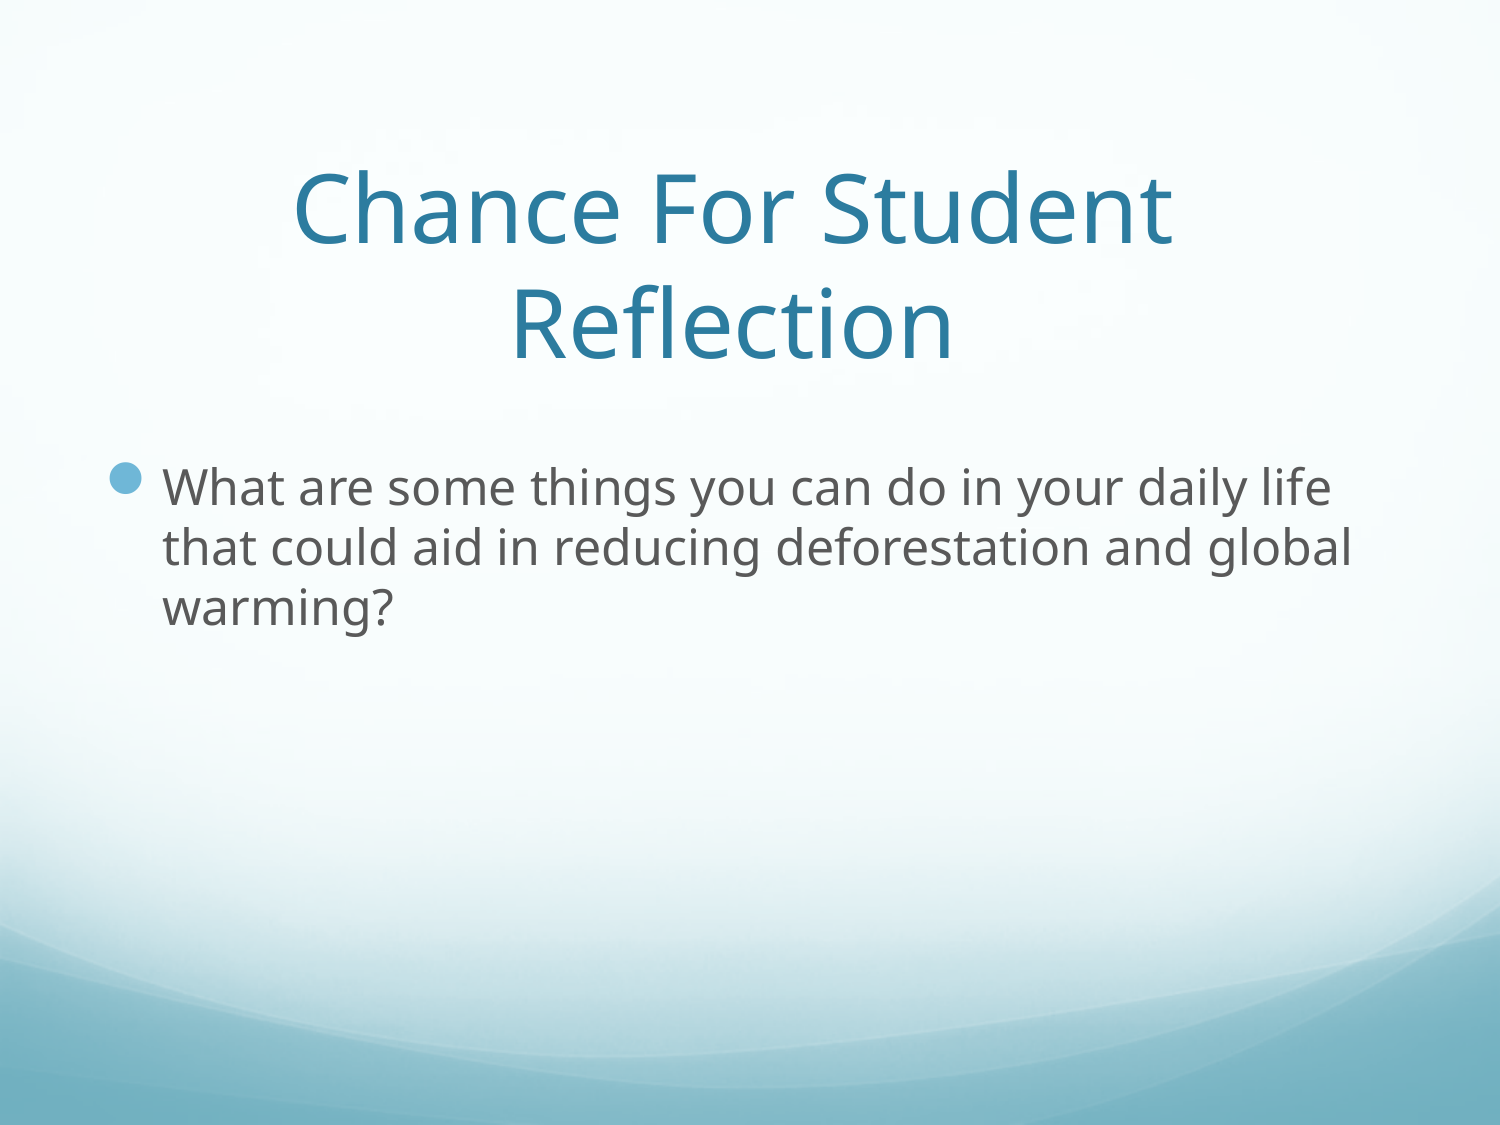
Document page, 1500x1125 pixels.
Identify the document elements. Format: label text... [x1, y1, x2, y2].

title Chance For Student Reflection [55, 17, 1410, 386]
list What are some things you can do in your daily life that could aid in reducing deforestation and global warming? [89, 447, 1410, 976]
